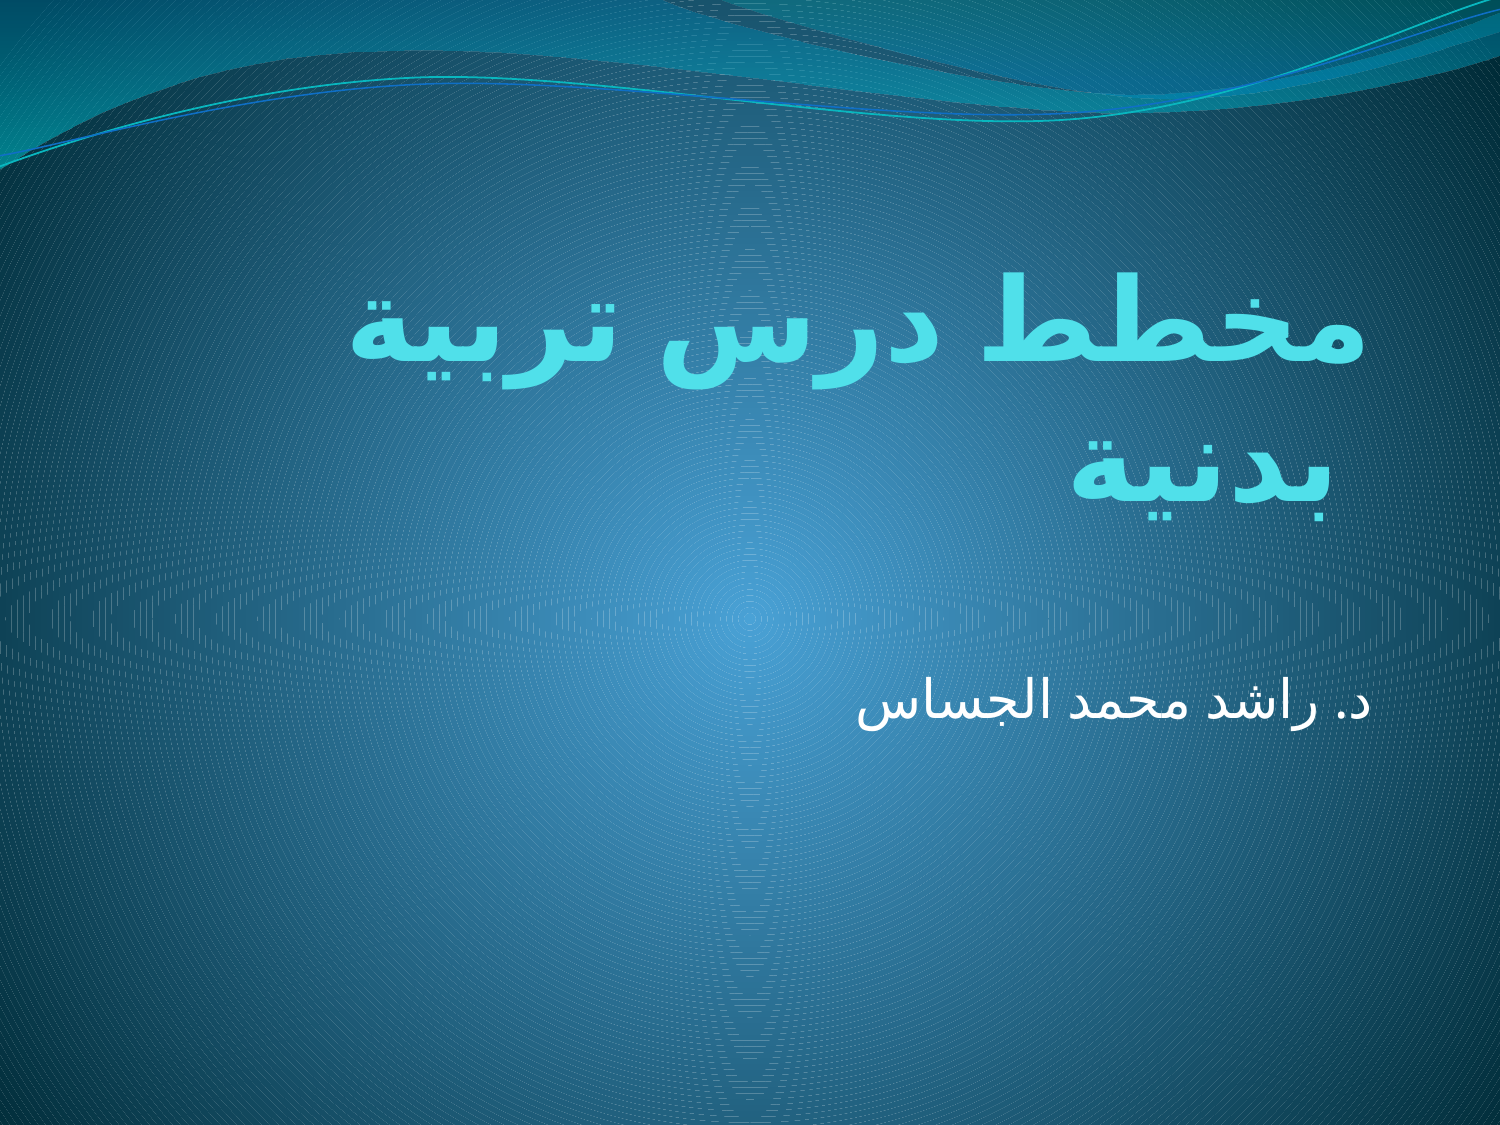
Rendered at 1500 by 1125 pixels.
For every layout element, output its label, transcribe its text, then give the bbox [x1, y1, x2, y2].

subtitle د. راشد محمد الجساس [87, 656, 1376, 818]
title مخطط درس تربية بدنية [87, 224, 1376, 525]
